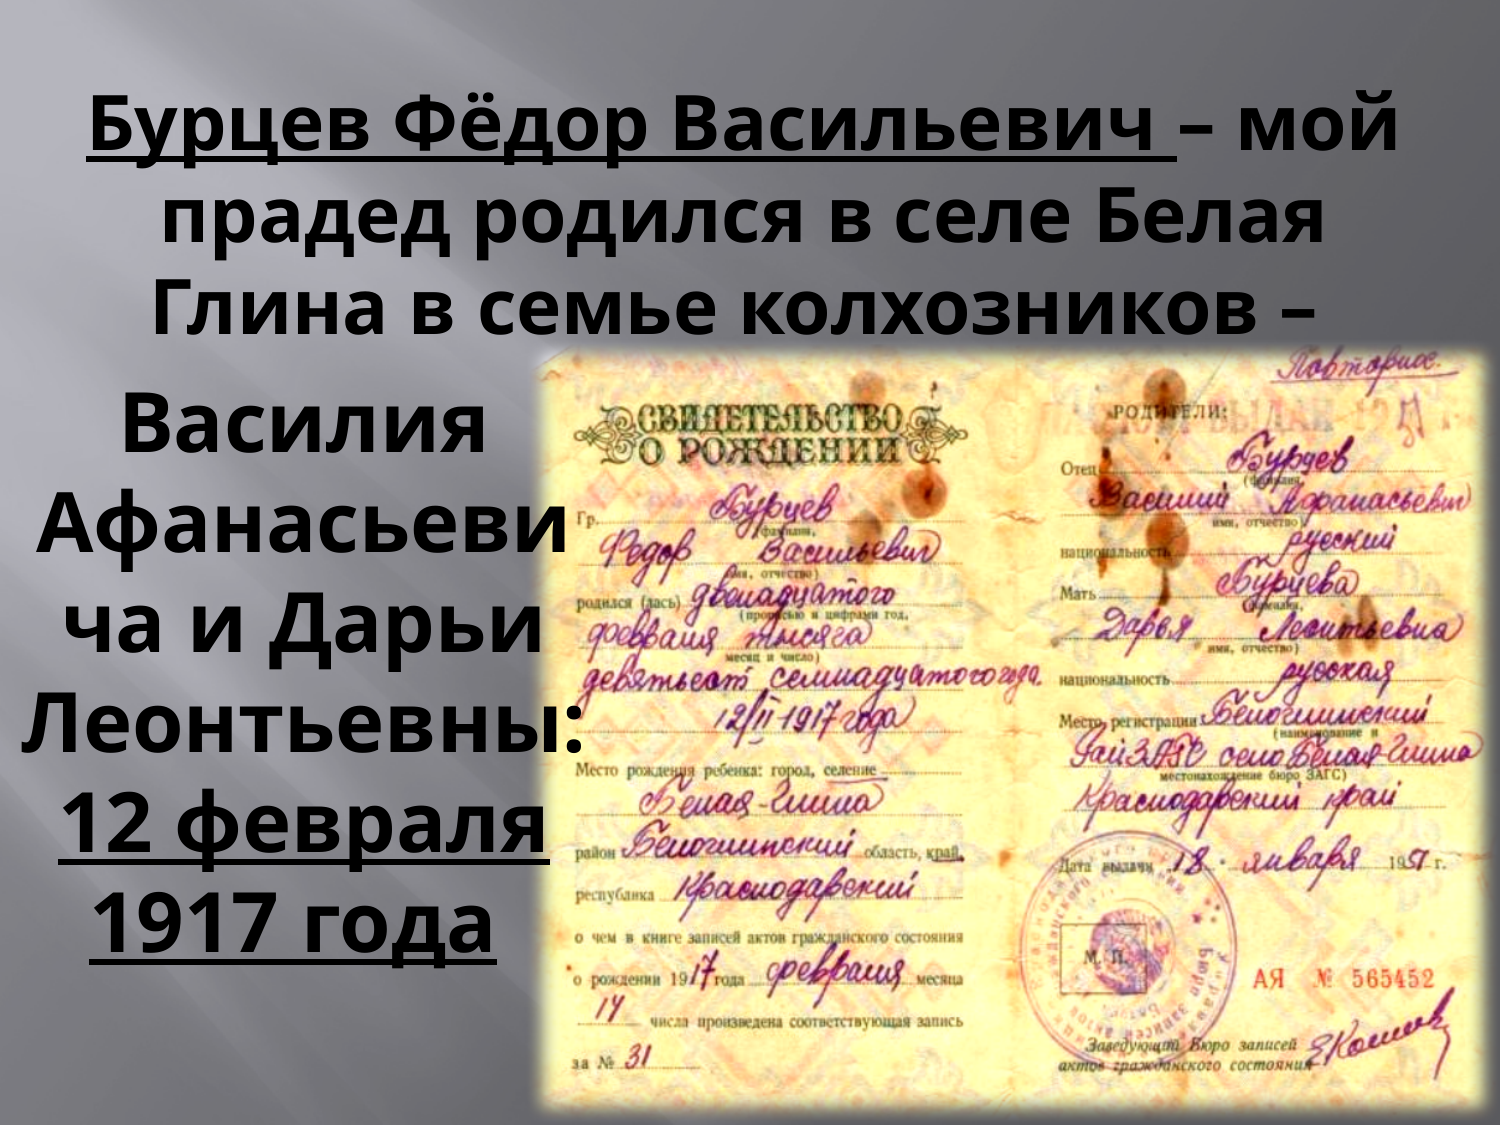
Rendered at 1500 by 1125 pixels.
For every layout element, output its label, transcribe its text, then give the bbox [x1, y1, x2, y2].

text_box Василия Афанасьевича и Дарьи Леонтьевны: 12 февраля 1917 года [0, 361, 525, 1022]
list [525, 337, 1500, 1125]
list Бурцев Фёдор Васильевич – мой прадед родился в селе Белая Глина в семье колхозников – [41, 66, 1447, 361]
